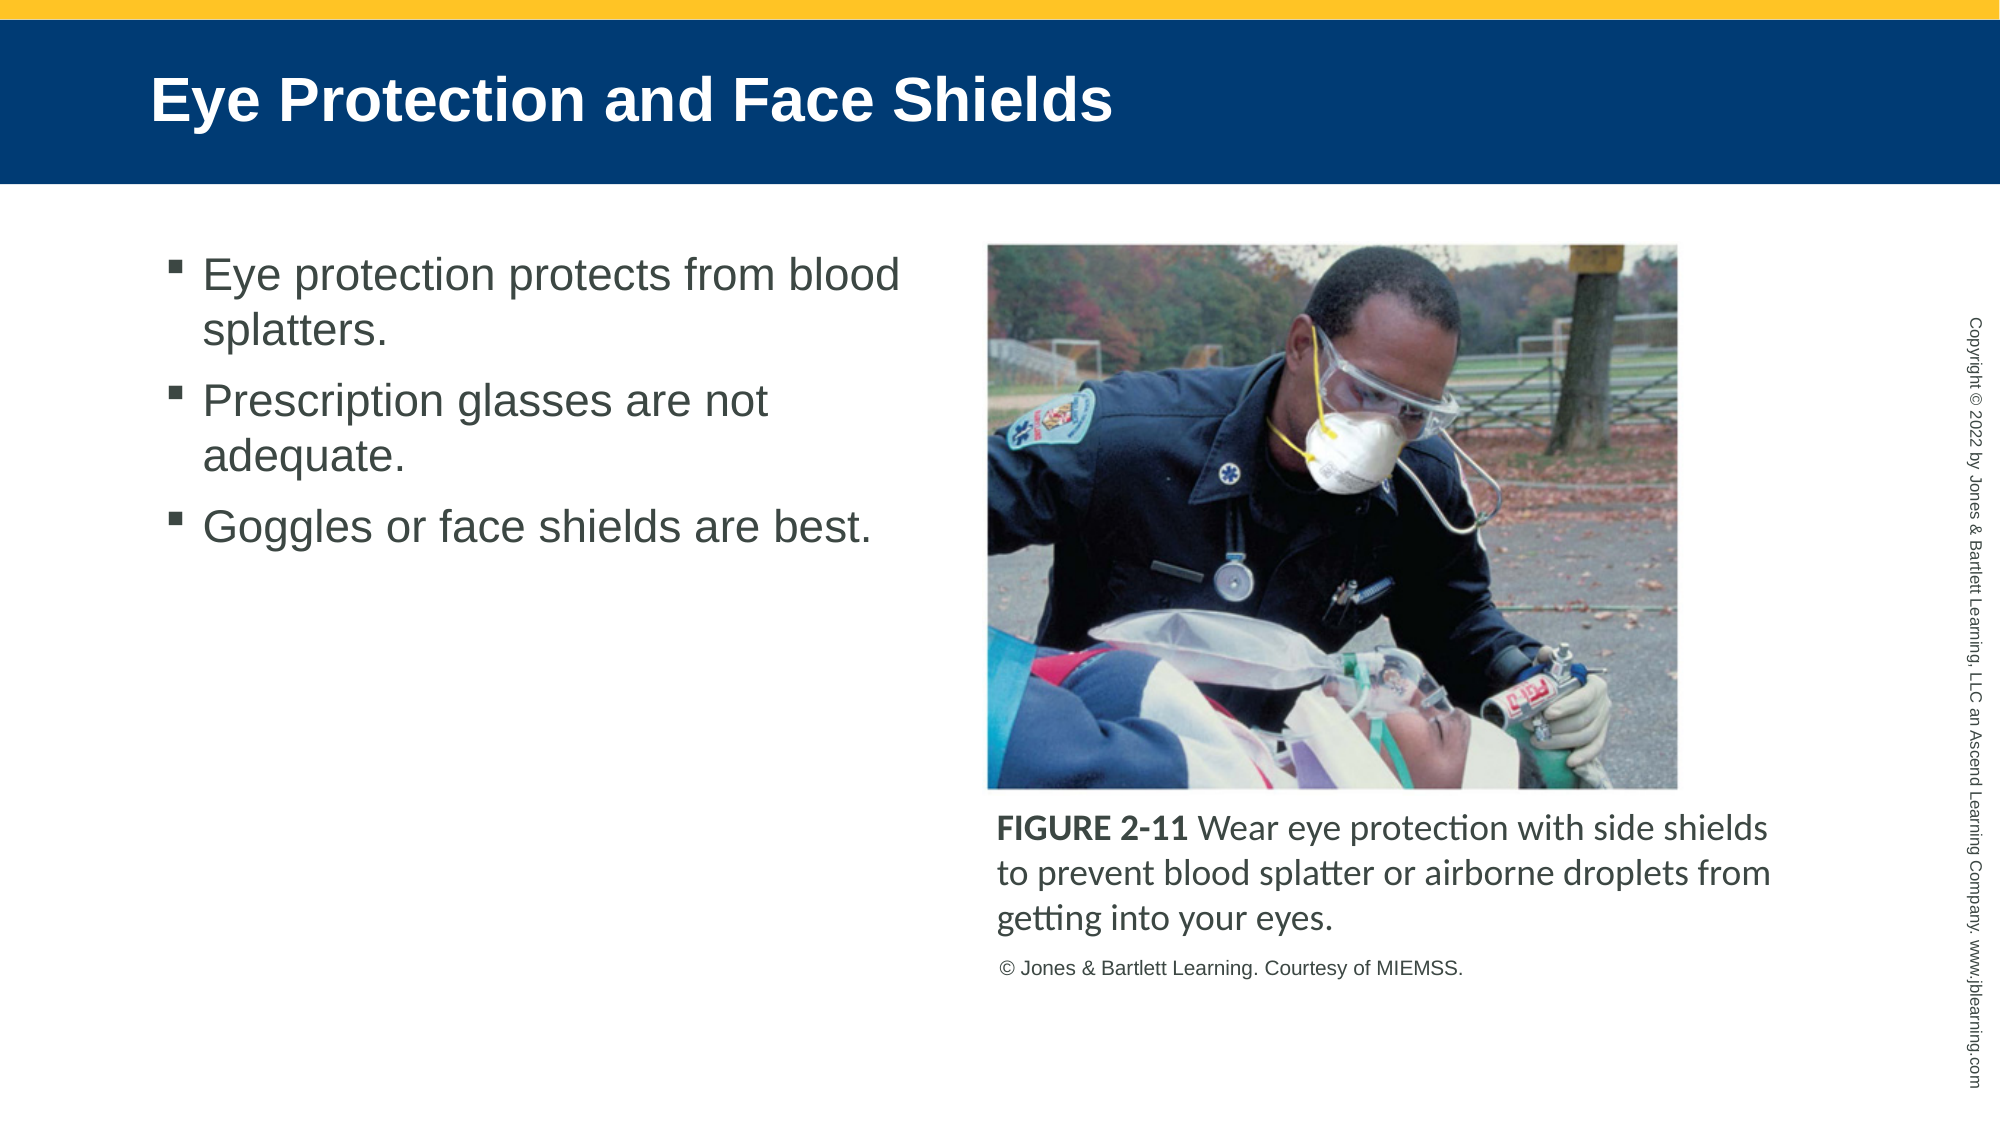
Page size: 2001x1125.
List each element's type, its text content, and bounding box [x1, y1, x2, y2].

text_box © Jones & Bartlett Learning. Courtesy of MIEMSS. [984, 947, 1479, 987]
list Eye protection protects from blood splatters. Prescription glasses are not adequate. Goggles or face shields are best. [150, 237, 1000, 1025]
picture [982, 241, 1685, 796]
text_box FIGURE 2-11 Wear eye protection with side shields to prevent blood splatter or airborne droplets from getting into your eyes. [982, 795, 1807, 946]
title Eye Protection and Face Shields [0, 19, 2000, 185]
